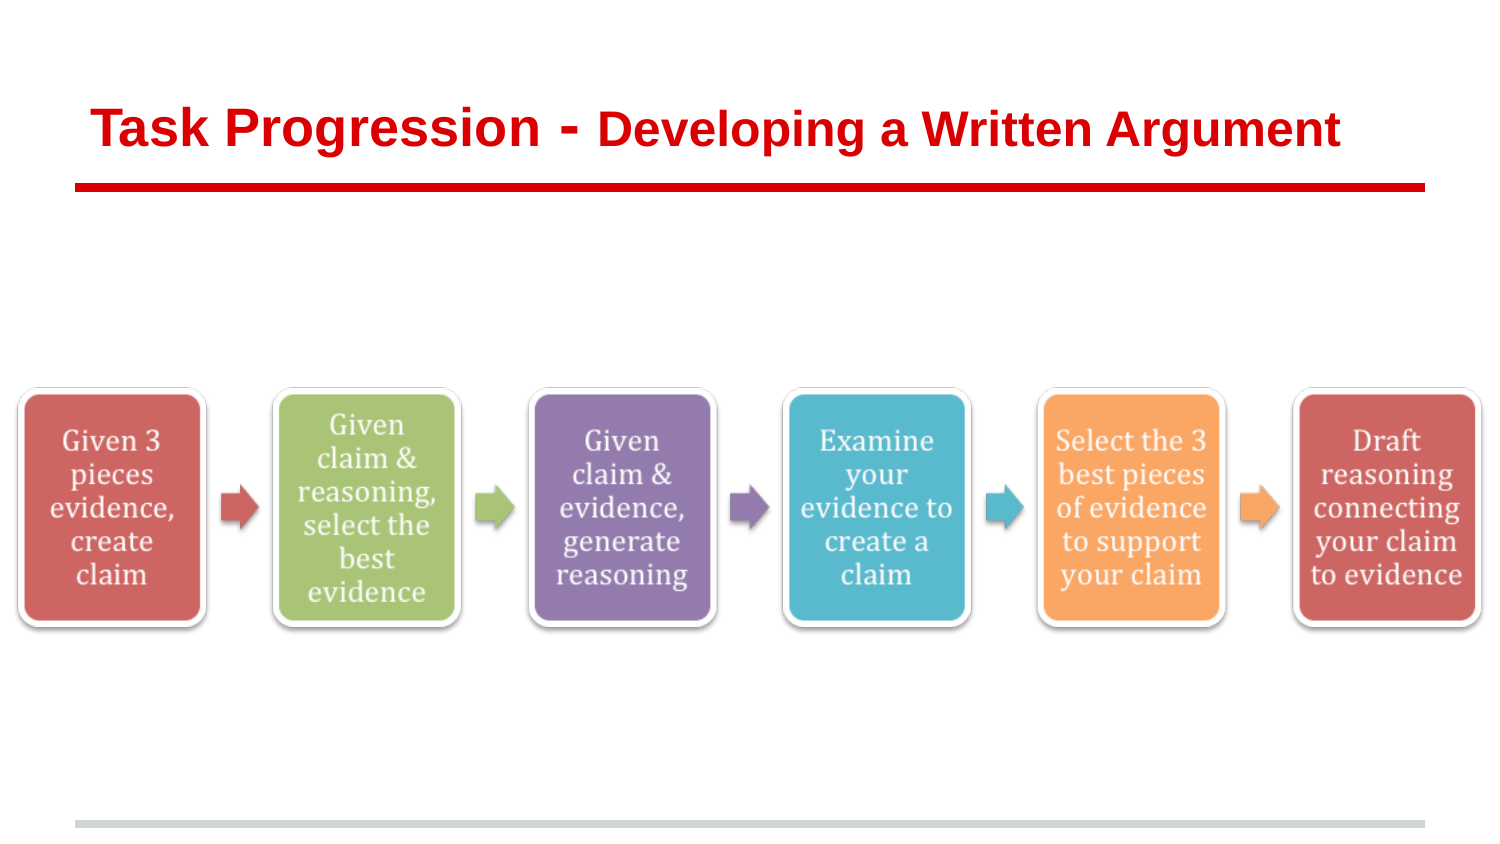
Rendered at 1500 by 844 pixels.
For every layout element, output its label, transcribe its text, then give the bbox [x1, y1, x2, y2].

title Task Progression - Developing a Written Argument [75, 33, 1425, 175]
picture [10, 225, 1490, 789]
